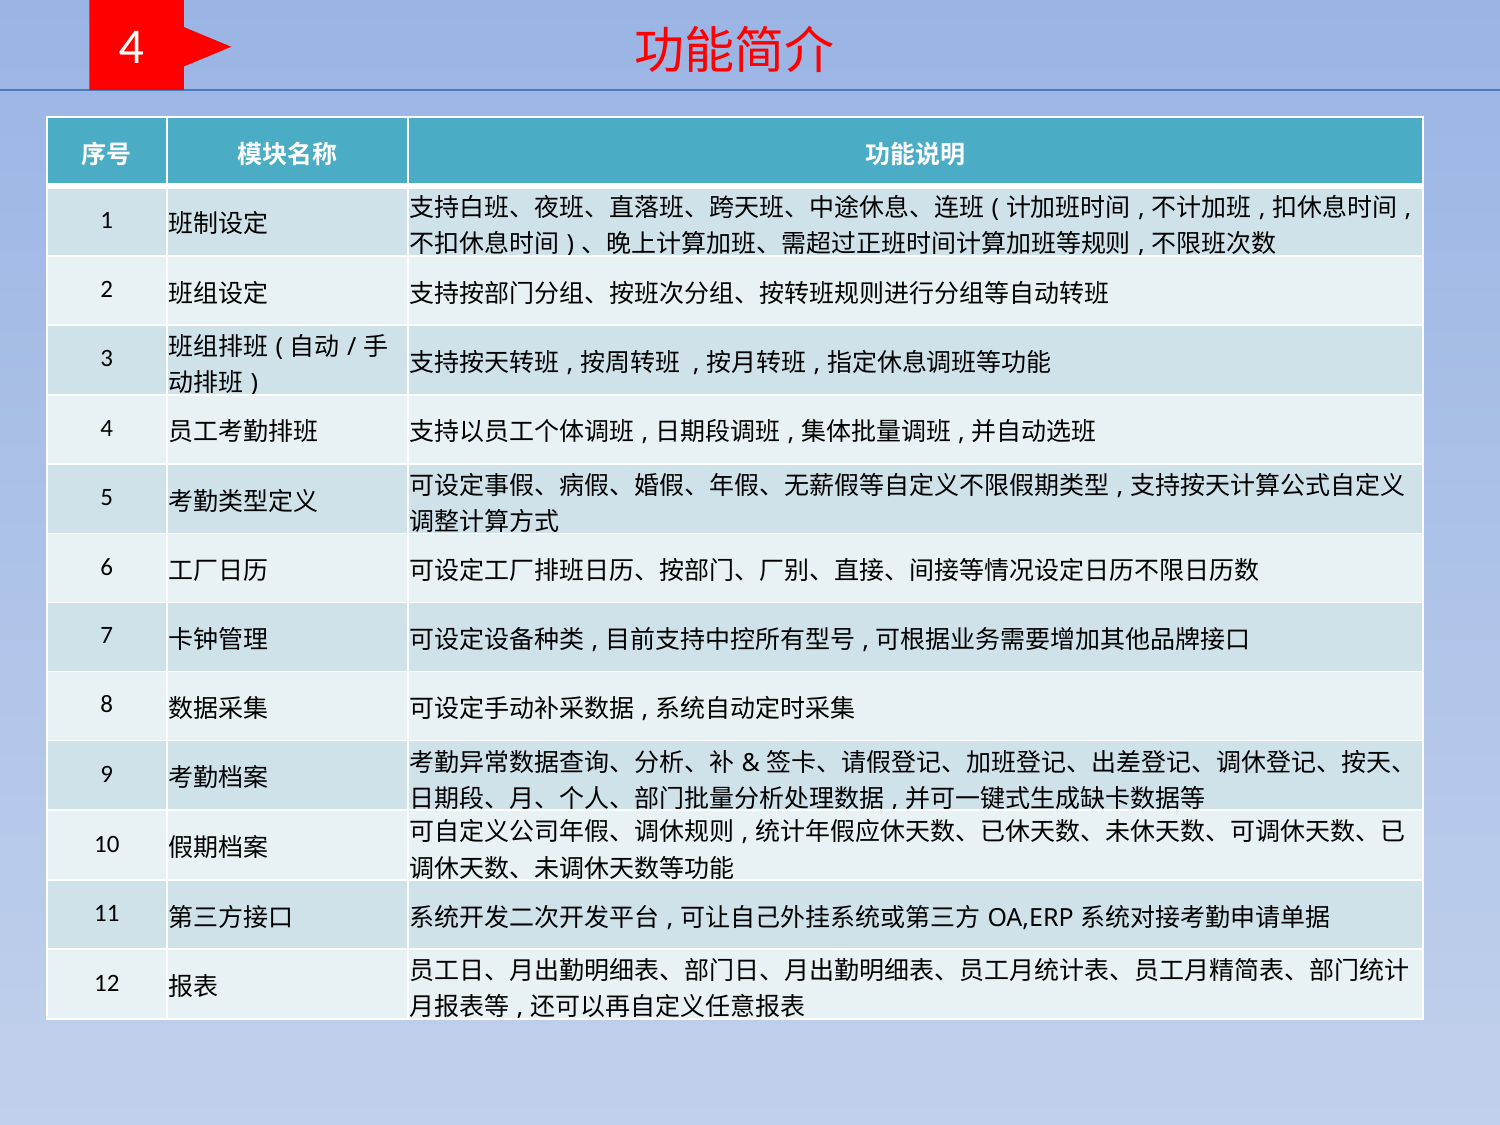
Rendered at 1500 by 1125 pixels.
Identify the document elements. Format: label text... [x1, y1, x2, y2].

table_cell 可设定设备种类,目前支持中控所有型号,可根据业务需要增加其他品牌接口 [409, 603, 1422, 671]
table_cell 12 [48, 950, 166, 1018]
table_cell 假期档案 [168, 811, 407, 879]
table_cell 可设定手动补采数据,系统自动定时采集 [409, 672, 1422, 740]
table_cell 10 [48, 811, 166, 879]
table_cell 9 [48, 741, 166, 809]
table_header 功能说明 [409, 118, 1422, 183]
table_cell 考勤异常数据查询、分析、补&签卡、请假登记、加班登记、出差登记、调休登记、按天、日期段、月、个人、部门批量分析处理数据,并可一键式生成缺卡数据等 [409, 741, 1422, 809]
text_box 功能简介 [620, 10, 975, 86]
table_cell 2 [48, 257, 166, 324]
table_cell 可设定事假、病假、婚假、年假、无薪假等自定义不限假期类型,支持按天计算公式自定义调整计算方式 [409, 465, 1422, 533]
table_header 序号 [48, 118, 166, 183]
table_cell 1 [48, 189, 166, 255]
table_cell 支持以员工个体调班,日期段调班,集体批量调班,并自动选班 [409, 396, 1422, 463]
table_cell 班组设定 [168, 257, 407, 324]
table_cell 支持按天转班,按周转班 ,按月转班,指定休息调班等功能 [409, 326, 1422, 394]
table_cell 支持按部门分组、按班次分组、按转班规则进行分组等自动转班 [409, 257, 1422, 324]
table_cell 考勤类型定义 [168, 465, 407, 533]
table_cell 可设定工厂排班日历、按部门、厂别、直接、间接等情况设定日历不限日历数 [409, 534, 1422, 602]
table_cell 8 [48, 672, 166, 740]
table_cell 11 [48, 881, 166, 948]
table_cell 可自定义公司年假、调休规则,统计年假应休天数、已休天数、未休天数、可调休天数、已调休天数、未调休天数等功能 [409, 811, 1422, 879]
table_cell 4 [48, 396, 166, 463]
table_header 模块名称 [168, 118, 407, 183]
table_cell 7 [48, 603, 166, 671]
table_cell 班组排班(自动/手动排班) [168, 326, 407, 394]
table_cell 卡钟管理 [168, 603, 407, 671]
table_cell 5 [48, 465, 166, 533]
table_cell 第三方接口 [168, 881, 407, 948]
table_cell 系统开发二次开发平台,可让自己外挂系统或第三方OA,ERP系统对接考勤申请单据 [409, 881, 1422, 948]
table_cell 3 [48, 326, 166, 394]
table_cell 班制设定 [168, 189, 407, 255]
table_cell 支持白班、夜班、直落班、跨天班、中途休息、连班(计加班时间,不计加班,扣休息时间,不扣休息时间)、晚上计算加班、需超过正班时间计算加班等规则,不限班次数 [409, 189, 1422, 255]
table_cell 员工日、月出勤明细表、部门日、月出勤明细表、员工月统计表、员工月精简表、部门统计月报表等,还可以再自定义任意报表 [409, 950, 1422, 1018]
text_box [179, 24, 234, 70]
text_box 4 [103, 6, 159, 81]
table_cell 员工考勤排班 [168, 396, 407, 463]
table_cell 6 [48, 534, 166, 602]
table_cell 报表 [168, 950, 407, 1018]
table_cell 工厂日历 [168, 534, 407, 602]
table_cell 考勤档案 [168, 741, 407, 809]
table_cell 数据采集 [168, 672, 407, 740]
text_box [87, 0, 186, 89]
